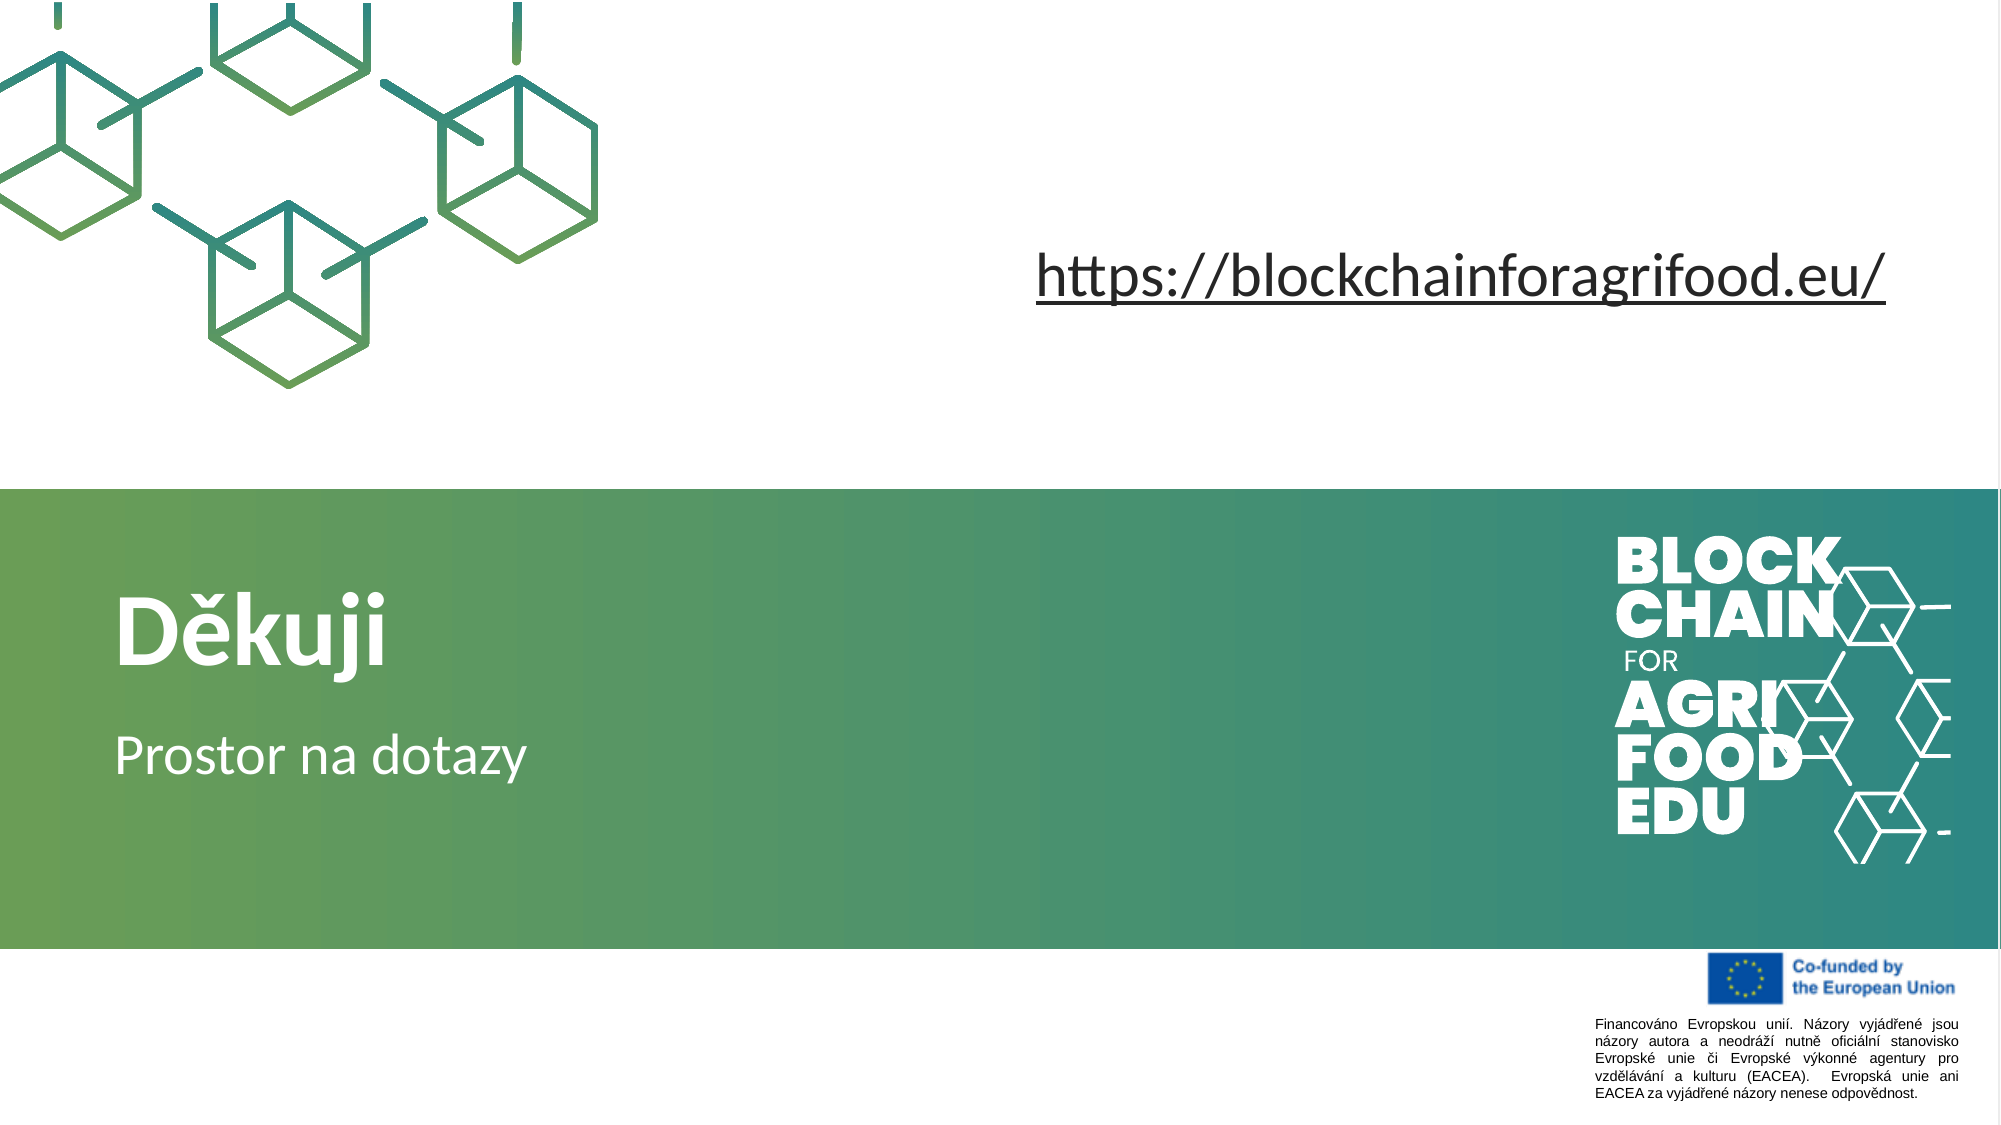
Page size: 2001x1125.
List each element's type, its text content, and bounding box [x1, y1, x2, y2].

list https://blockchainforagrifood.eu/ [922, 207, 1916, 346]
text_box Financováno Evropskou unií. Názory vyjádřené jsou názory autora a neodráží nutně oficiální stanovisko Evropské unie či Evropské výkonné agentury pro vzdělávání a kulturu (EACEA). Evropská unie ani EACEA za vyjádřené názory nenese odpovědnost. [1580, 1007, 1974, 1110]
list Prostor na dotazy [99, 700, 624, 816]
picture [1704, 950, 1974, 1008]
list Děkuji [99, 562, 624, 700]
